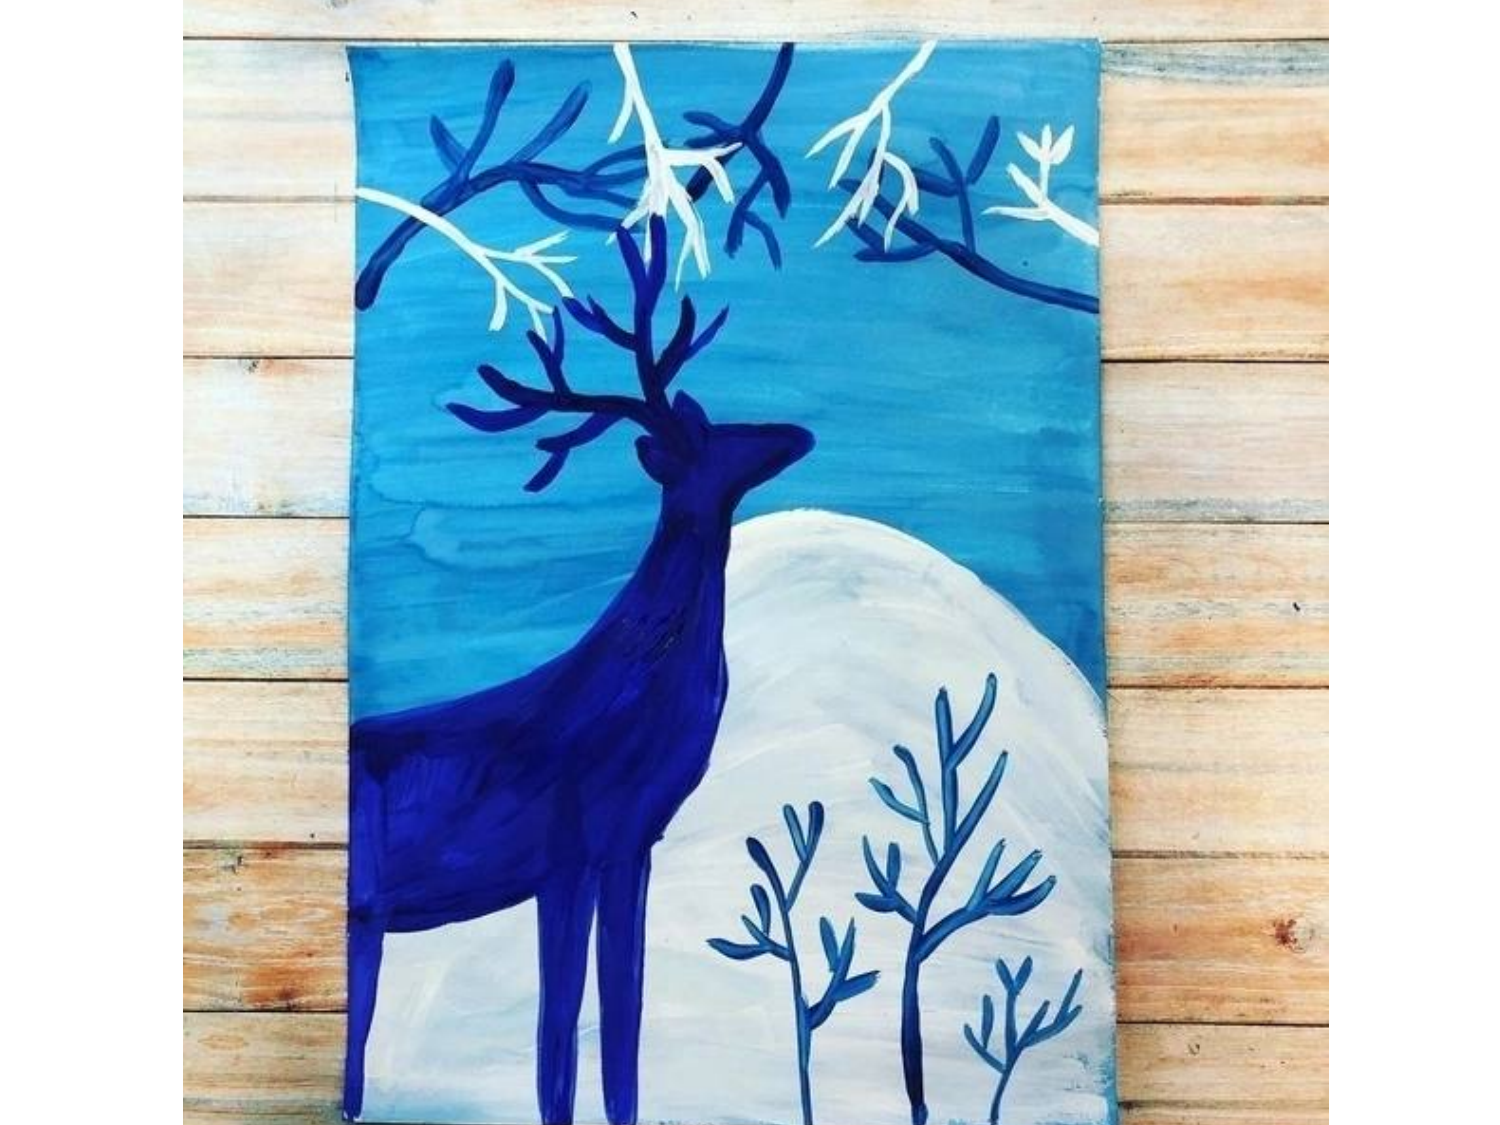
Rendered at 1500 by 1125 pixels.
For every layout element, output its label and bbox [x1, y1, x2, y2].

picture [182, 0, 1329, 1125]
